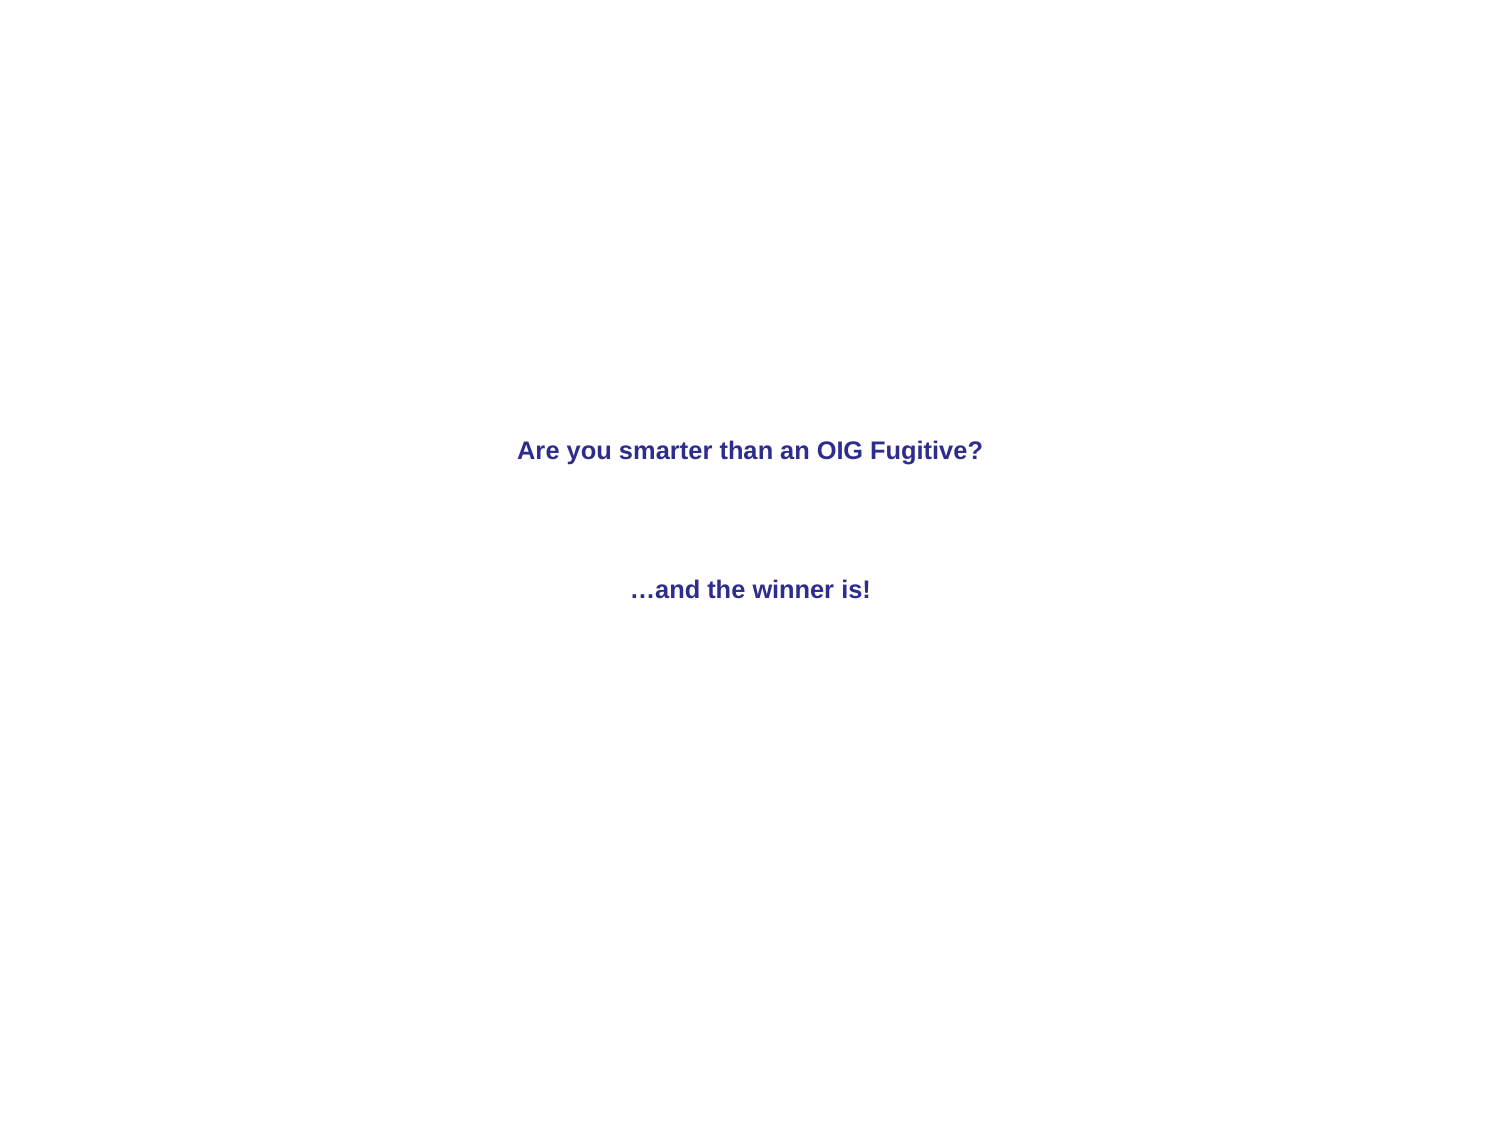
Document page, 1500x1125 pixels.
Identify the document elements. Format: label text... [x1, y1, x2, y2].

title Are you smarter than an OIG Fugitive? …and the winner is! [75, 426, 1426, 614]
